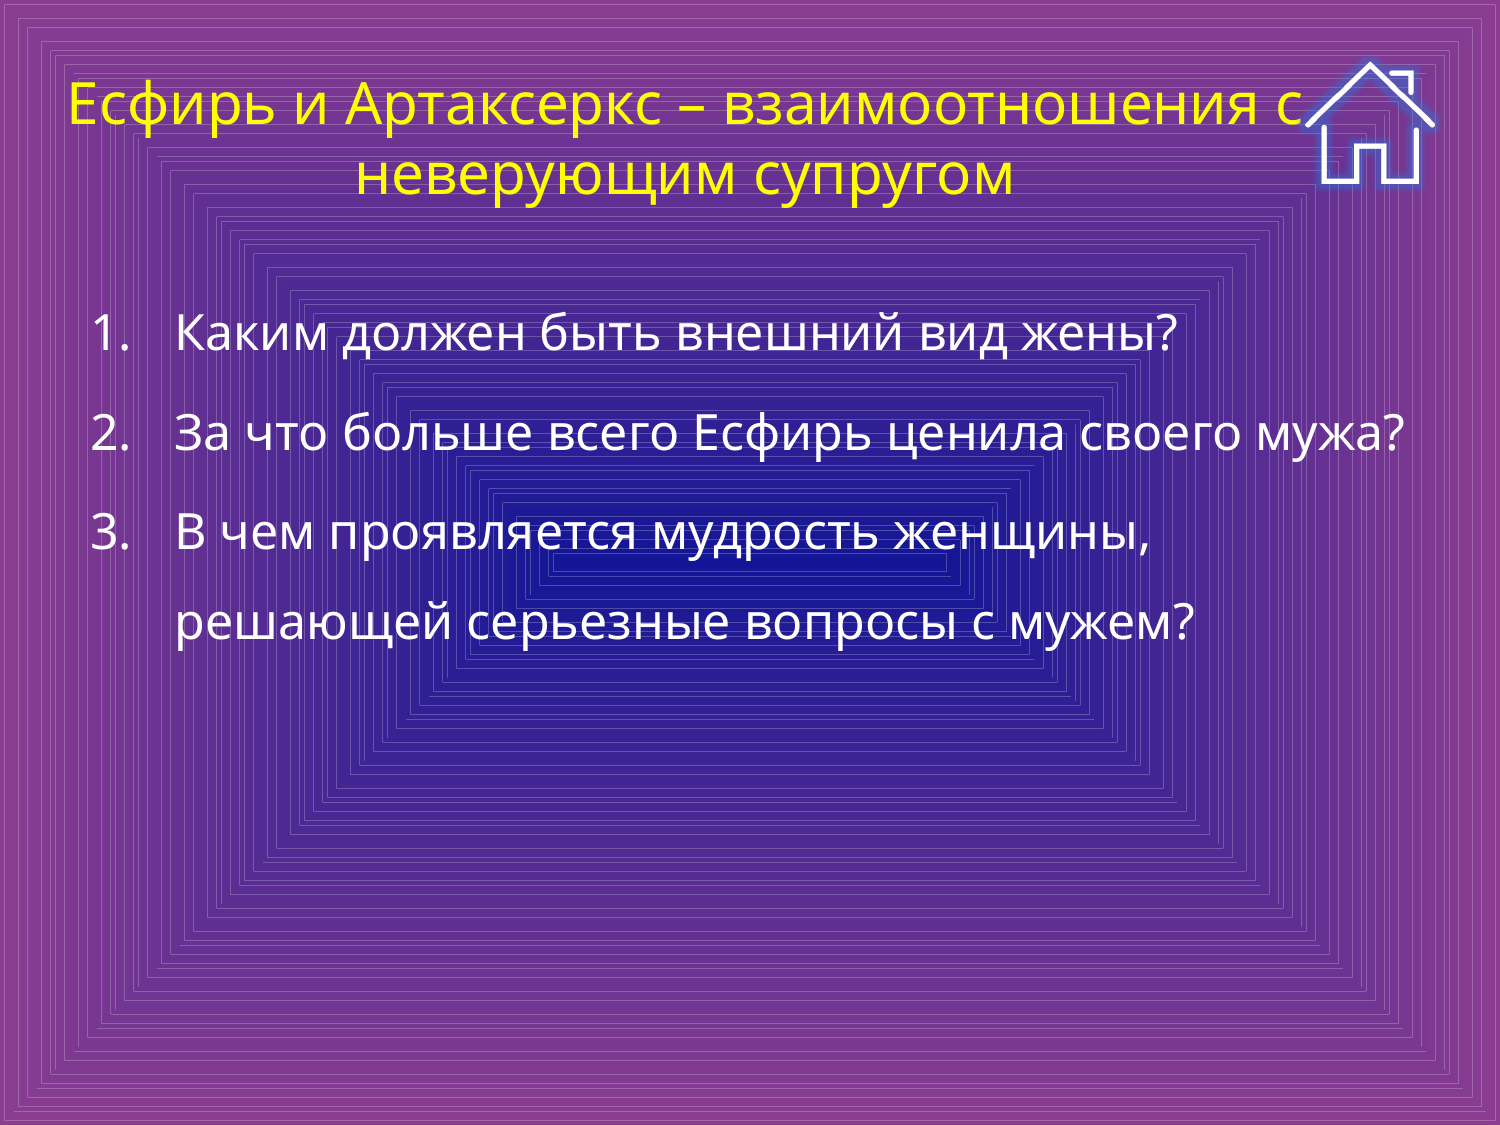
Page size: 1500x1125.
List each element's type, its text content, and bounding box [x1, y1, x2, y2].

list Каким должен быть внешний вид жены? За что больше всего Есфирь ценила своего мужа? В чем проявляется мудрость женщины, решающей серьезные вопросы с мужем? [75, 262, 1425, 1005]
picture [1304, 54, 1435, 184]
title Есфирь и Артаксеркс – взаимоотношения с неверующим супругом [41, 42, 1329, 231]
